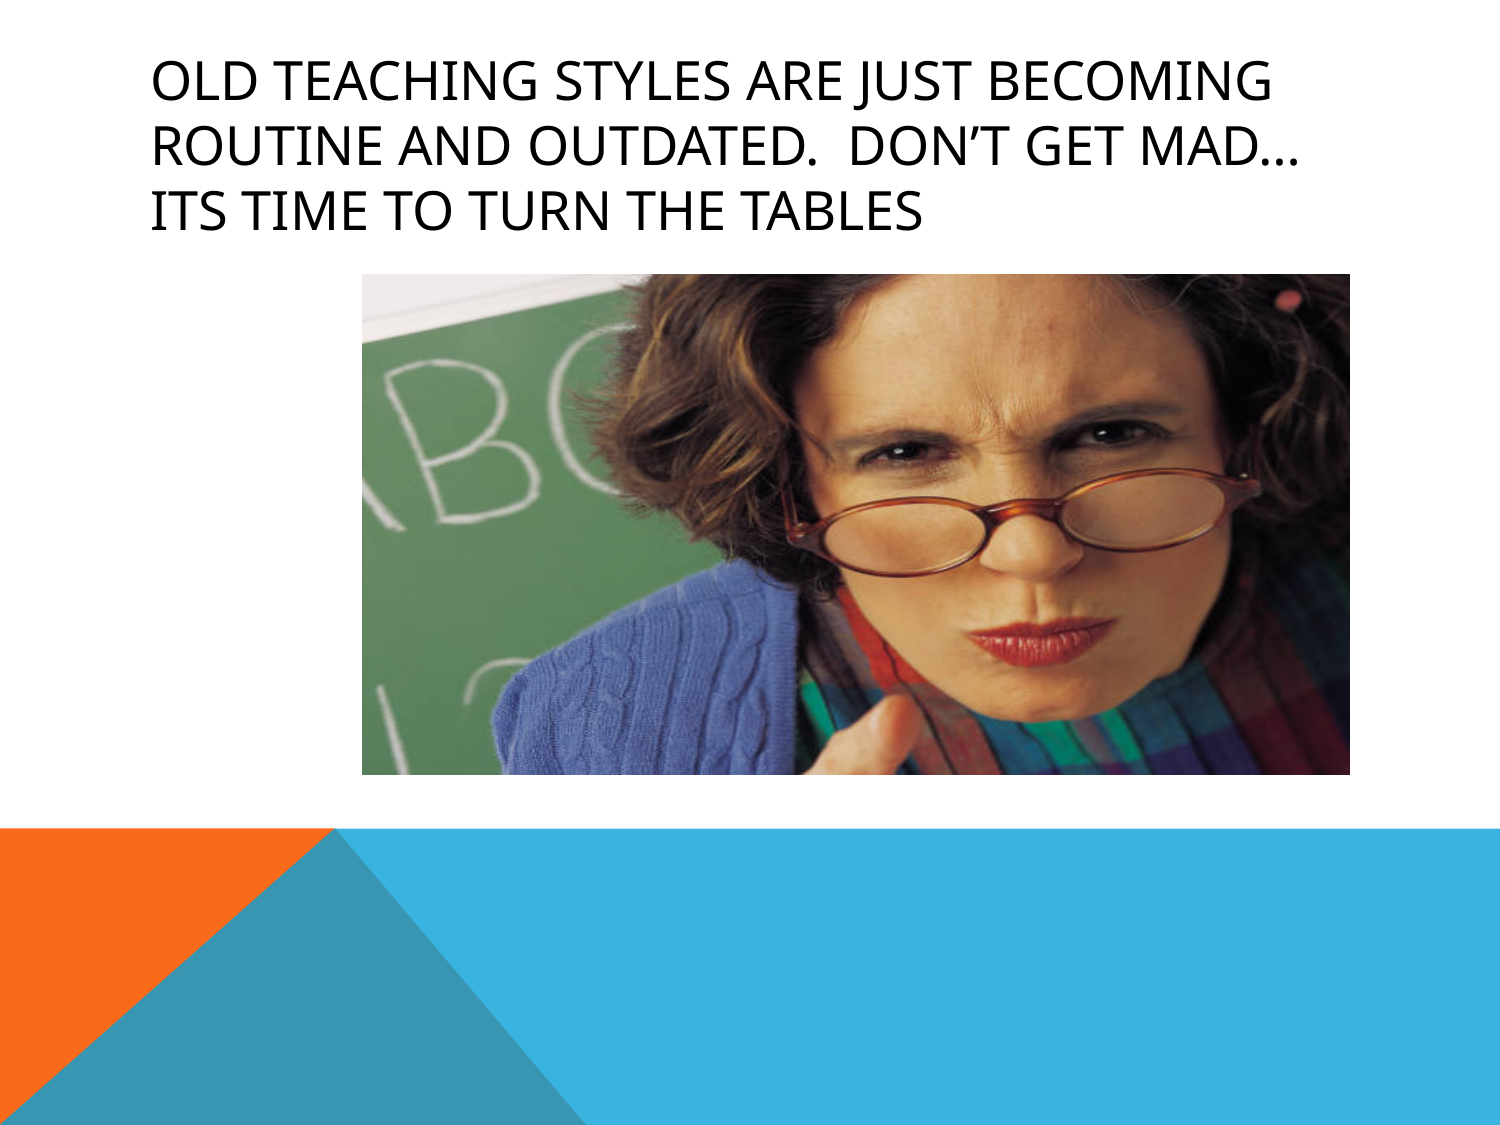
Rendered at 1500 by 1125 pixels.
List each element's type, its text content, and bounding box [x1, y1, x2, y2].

title Old teaching styles are just becoming routine and outdated. Don’t get mad…its time to turn the tables [135, 37, 1369, 250]
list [362, 274, 1351, 776]
